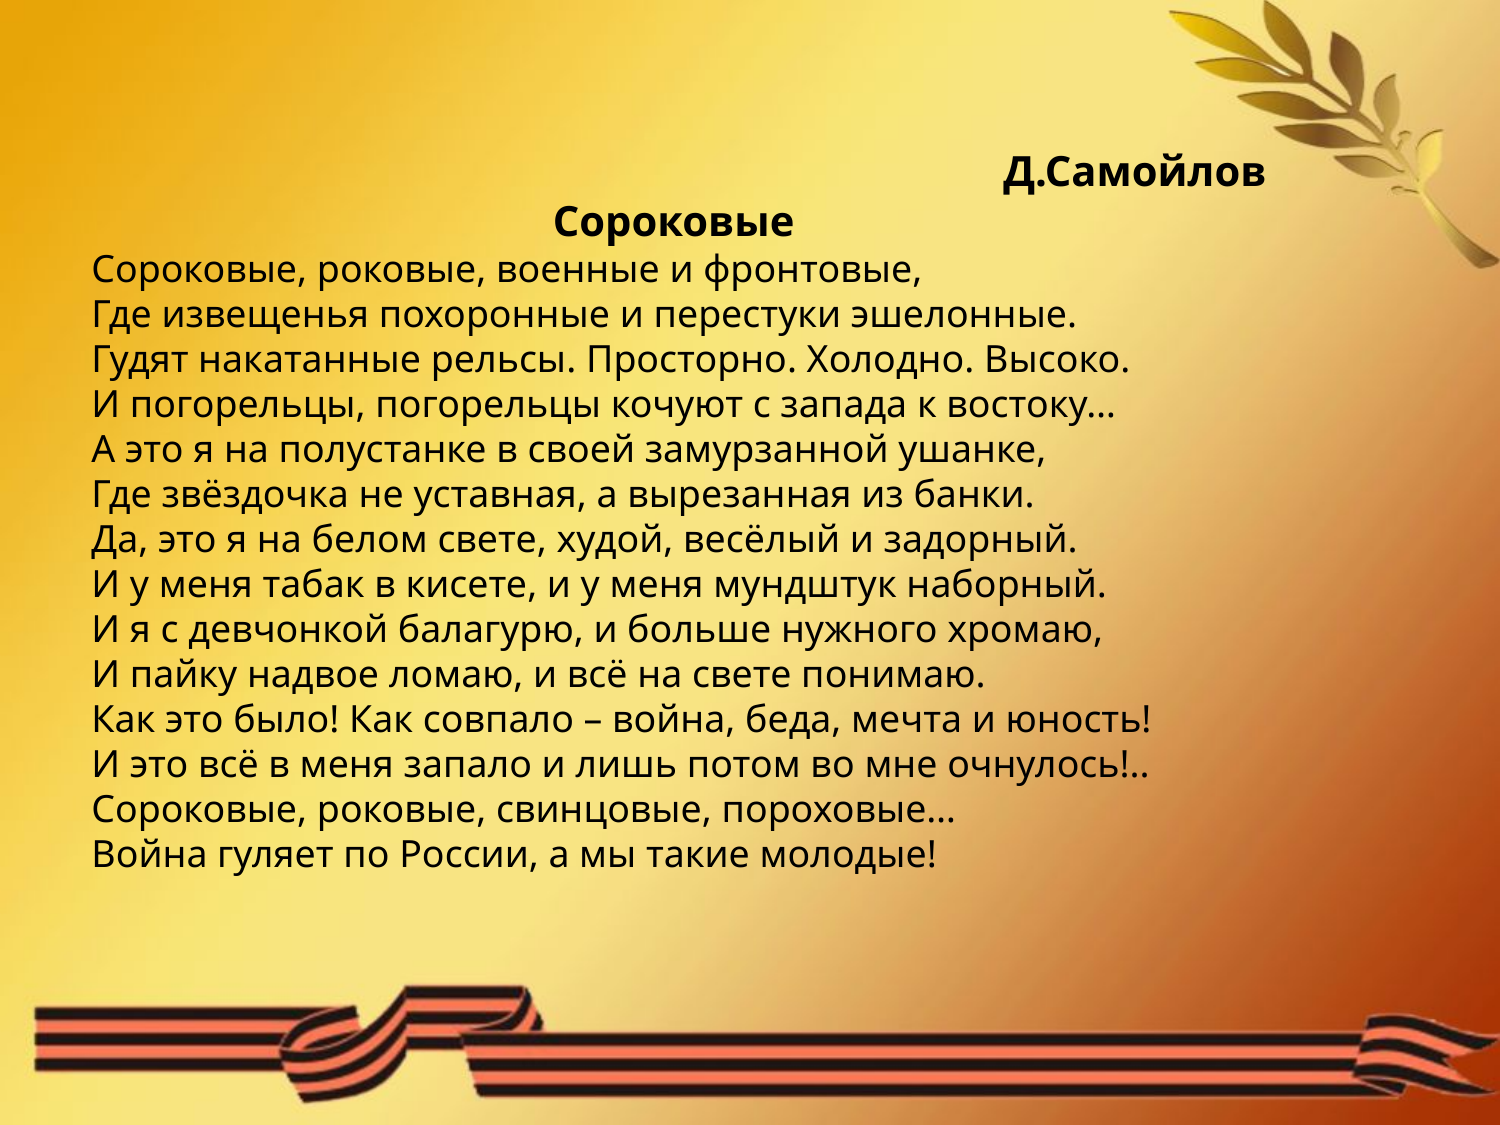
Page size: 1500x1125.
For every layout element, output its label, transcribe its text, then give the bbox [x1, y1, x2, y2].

picture [0, 0, 1500, 1125]
text_box Д.Самойлов Сороковые Сороковые, роковые, военные и фронтовые, Где извещенья похоронные и перестуки эшелонные. Гудят накатанные рельсы. Просторно. Холодно. Высоко. И погорельцы, погорельцы кочуют с запада к востоку… А это я на полустанке в своей замурзанной ушанке, Где звёздочка не уставная, а вырезанная из банки. Да, это я на белом свете, худой, весёлый и задорный. И у меня табак в кисете, и у меня мундштук наборный. И я с девчонкой балагурю, и больше нужного хромаю, И пайку надвое ломаю, и всё на свете понимаю. Как это было! Как совпало – война, беда, мечта и юность! И это всё в меня запало и лишь потом во мне очнулось!.. Сороковые, роковые, свинцовые, пороховые… Война гуляет по России, а мы такие молодые! [76, 137, 1282, 999]
